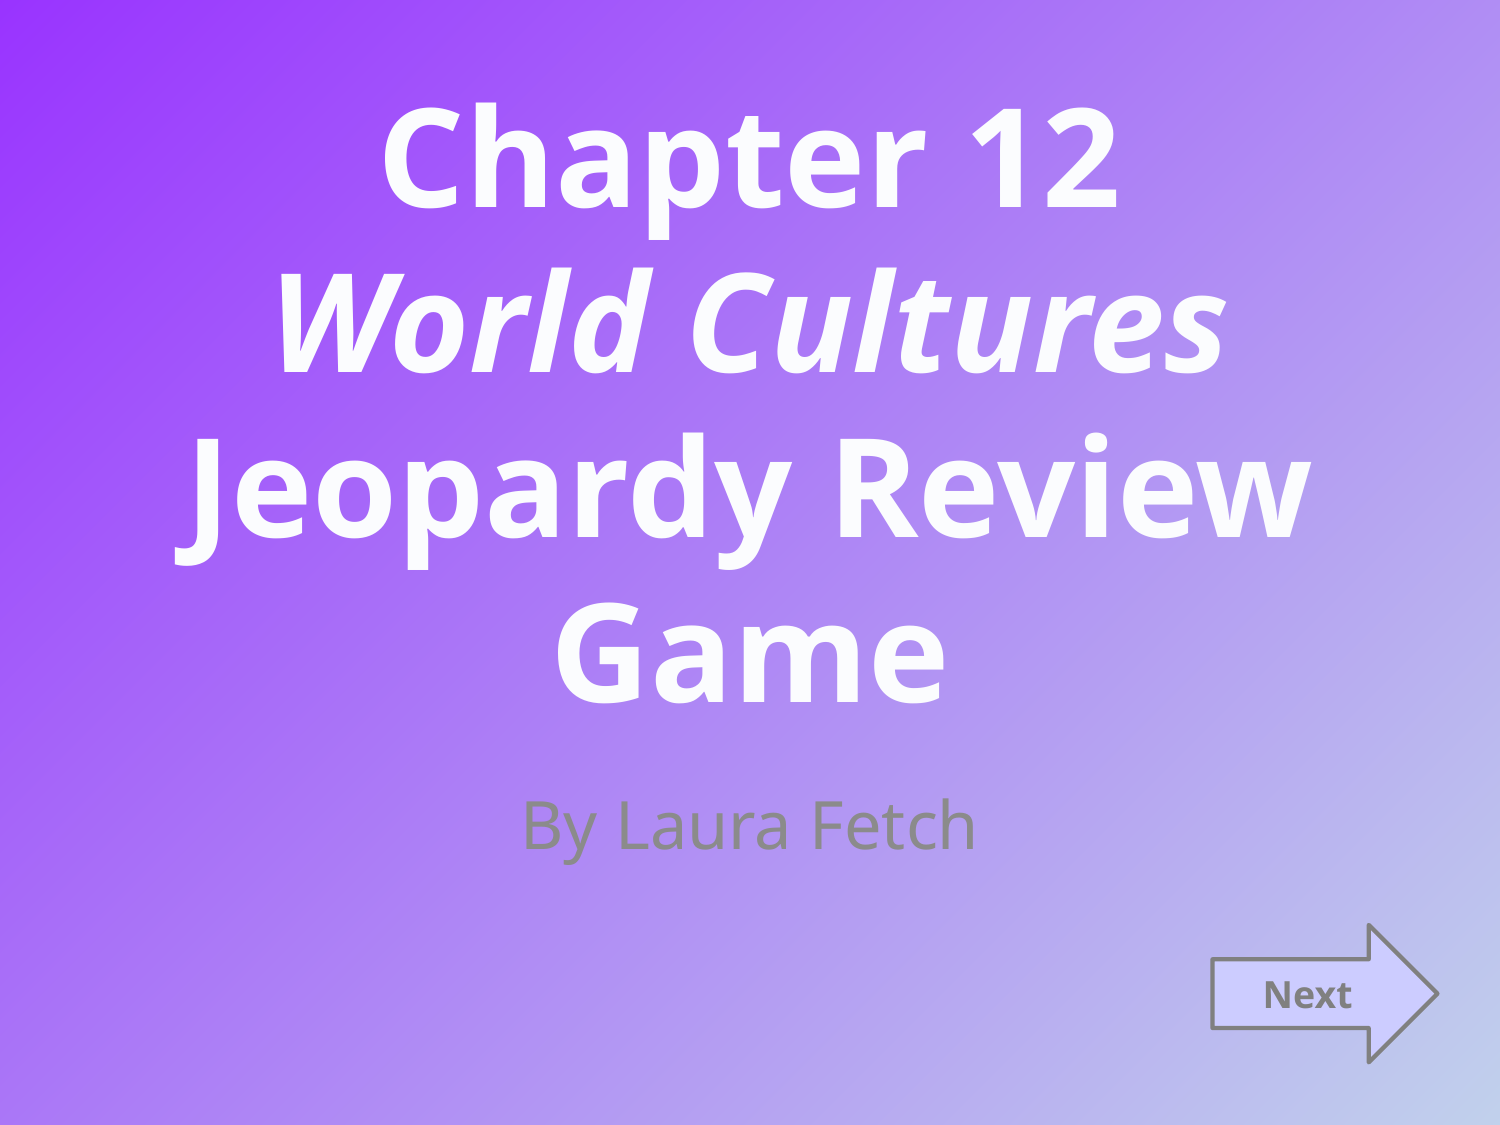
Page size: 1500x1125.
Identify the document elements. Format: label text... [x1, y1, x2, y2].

subtitle By Laura Fetch [225, 774, 1275, 1063]
text_box Next [1210, 922, 1440, 1065]
text_box Chapter 12 World Cultures Jeopardy Review Game [112, 62, 1388, 737]
